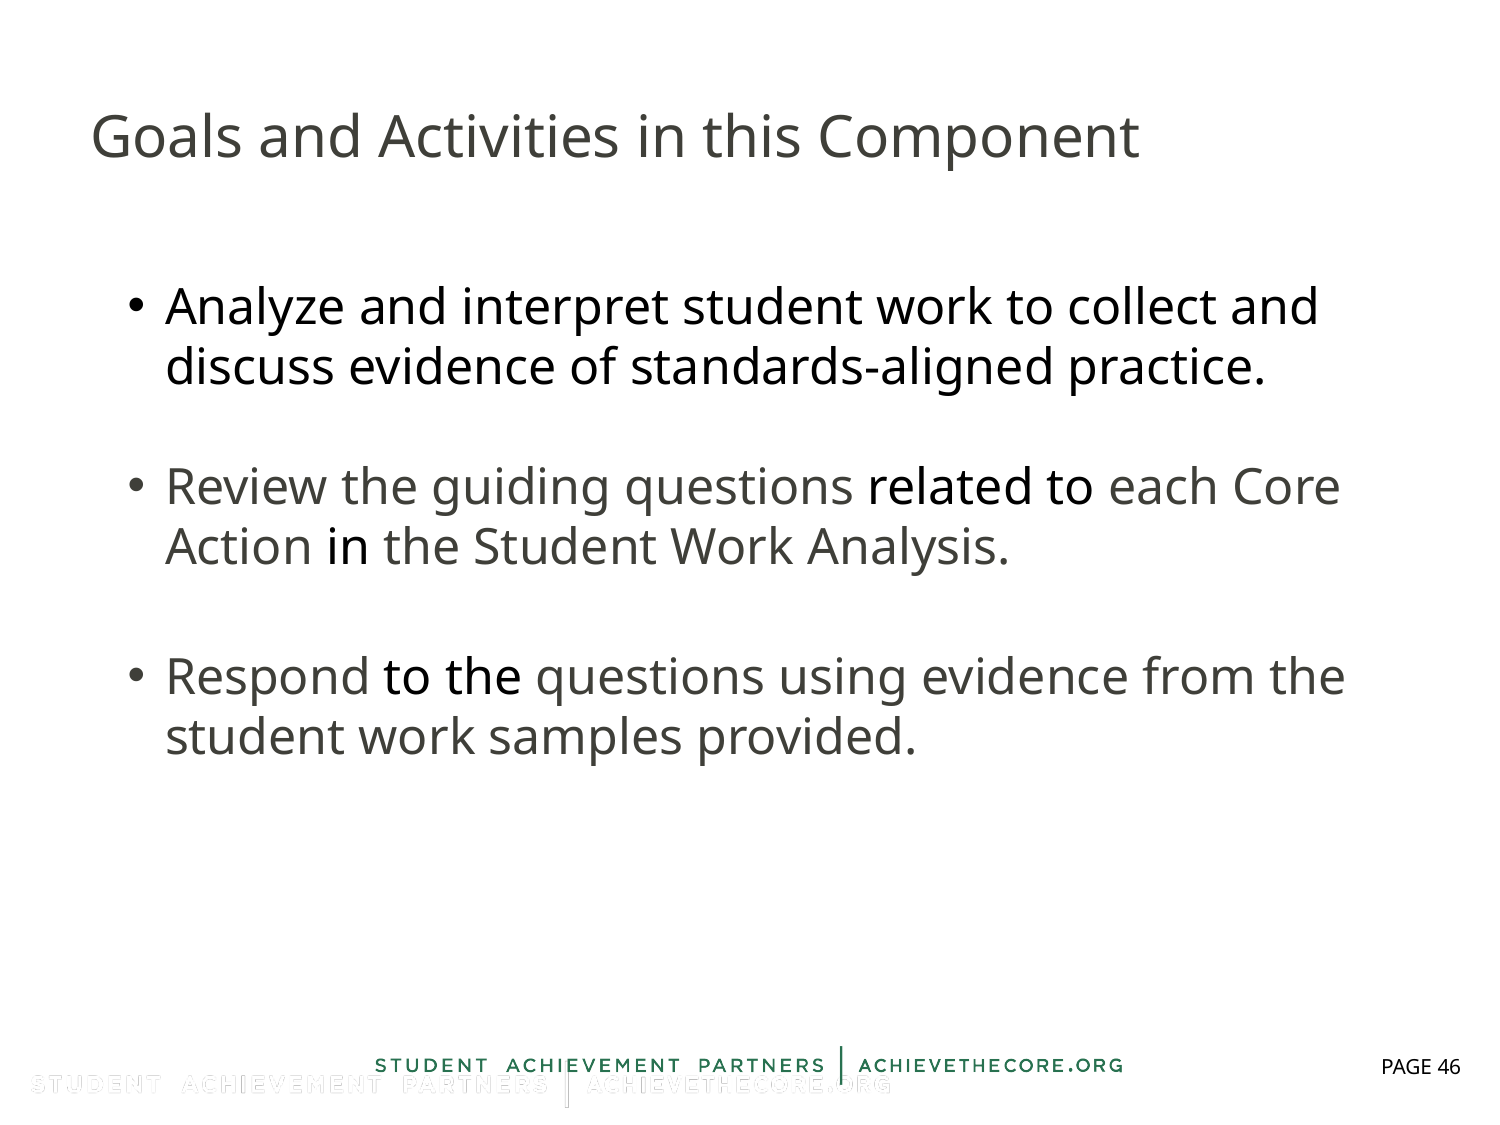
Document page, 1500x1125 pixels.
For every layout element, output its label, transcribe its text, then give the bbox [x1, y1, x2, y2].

picture [375, 1046, 1122, 1085]
title Goals and Activities in this Component [75, 67, 1425, 200]
list Analyze and interpret student work to collect and discuss evidence of standards-aligned practice. Review the guiding questions related to each Core Action in the Student Work Analysis. Respond to the questions using evidence from the student work samples provided. [75, 259, 1425, 1016]
